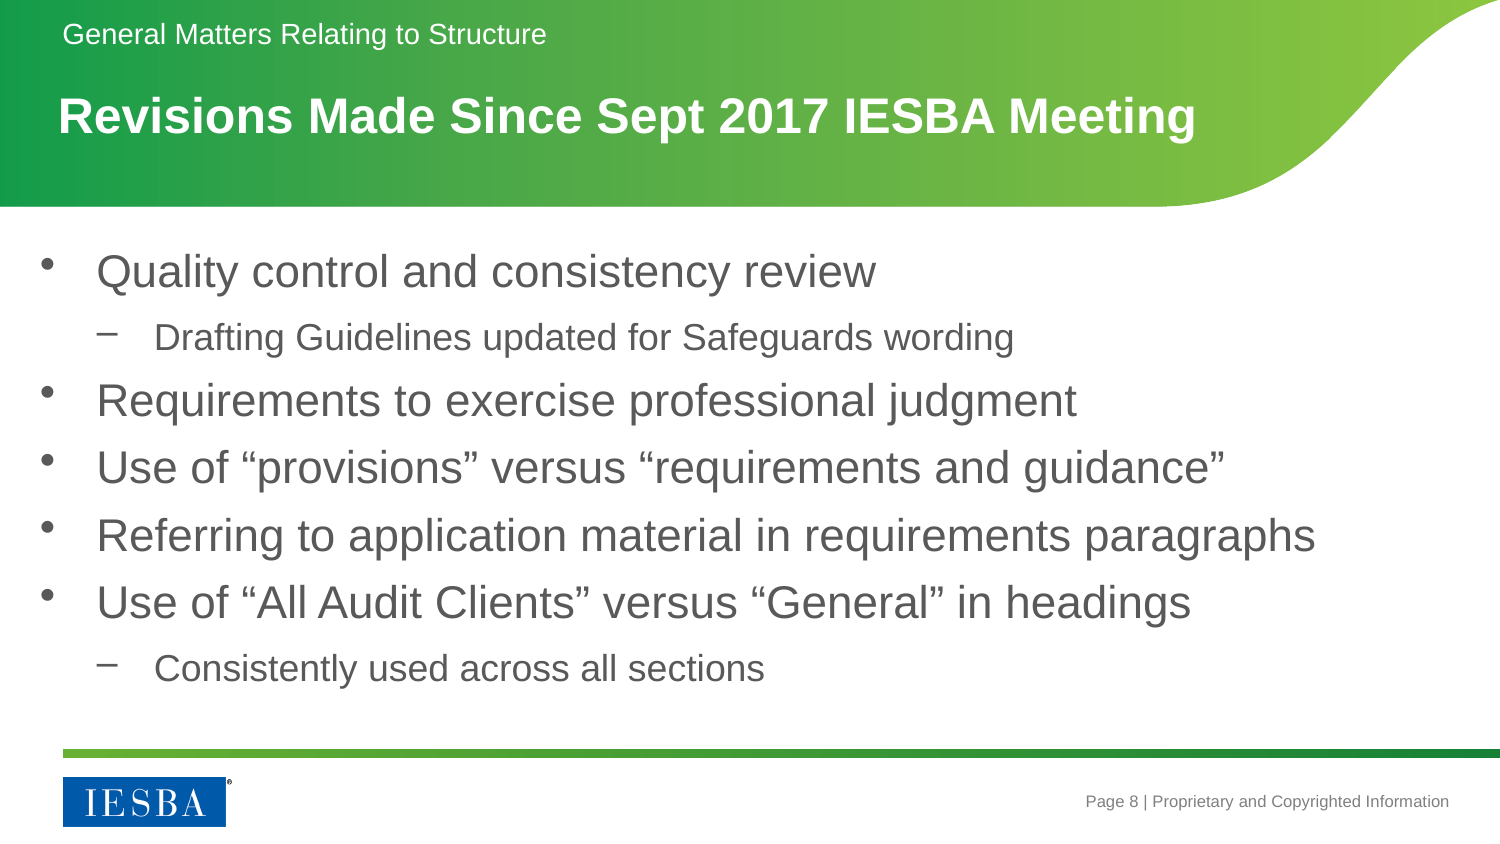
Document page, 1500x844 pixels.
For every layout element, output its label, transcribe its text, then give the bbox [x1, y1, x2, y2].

picture [0, 0, 1500, 207]
subtitle General Matters Relating to Structure [62, 15, 625, 60]
picture [63, 777, 232, 827]
list Quality control and consistency review Drafting Guidelines updated for Safeguards wording Requirements to exercise professional judgment Use of “provisions” versus “requirements and guidance” Referring to application material in requirements paragraphs Use of “All Audit Clients” versus “General” in headings Consistently used across all sections [24, 234, 1463, 761]
title Revisions Made Since Sept 2017 IESBA Meeting [57, 81, 1333, 147]
